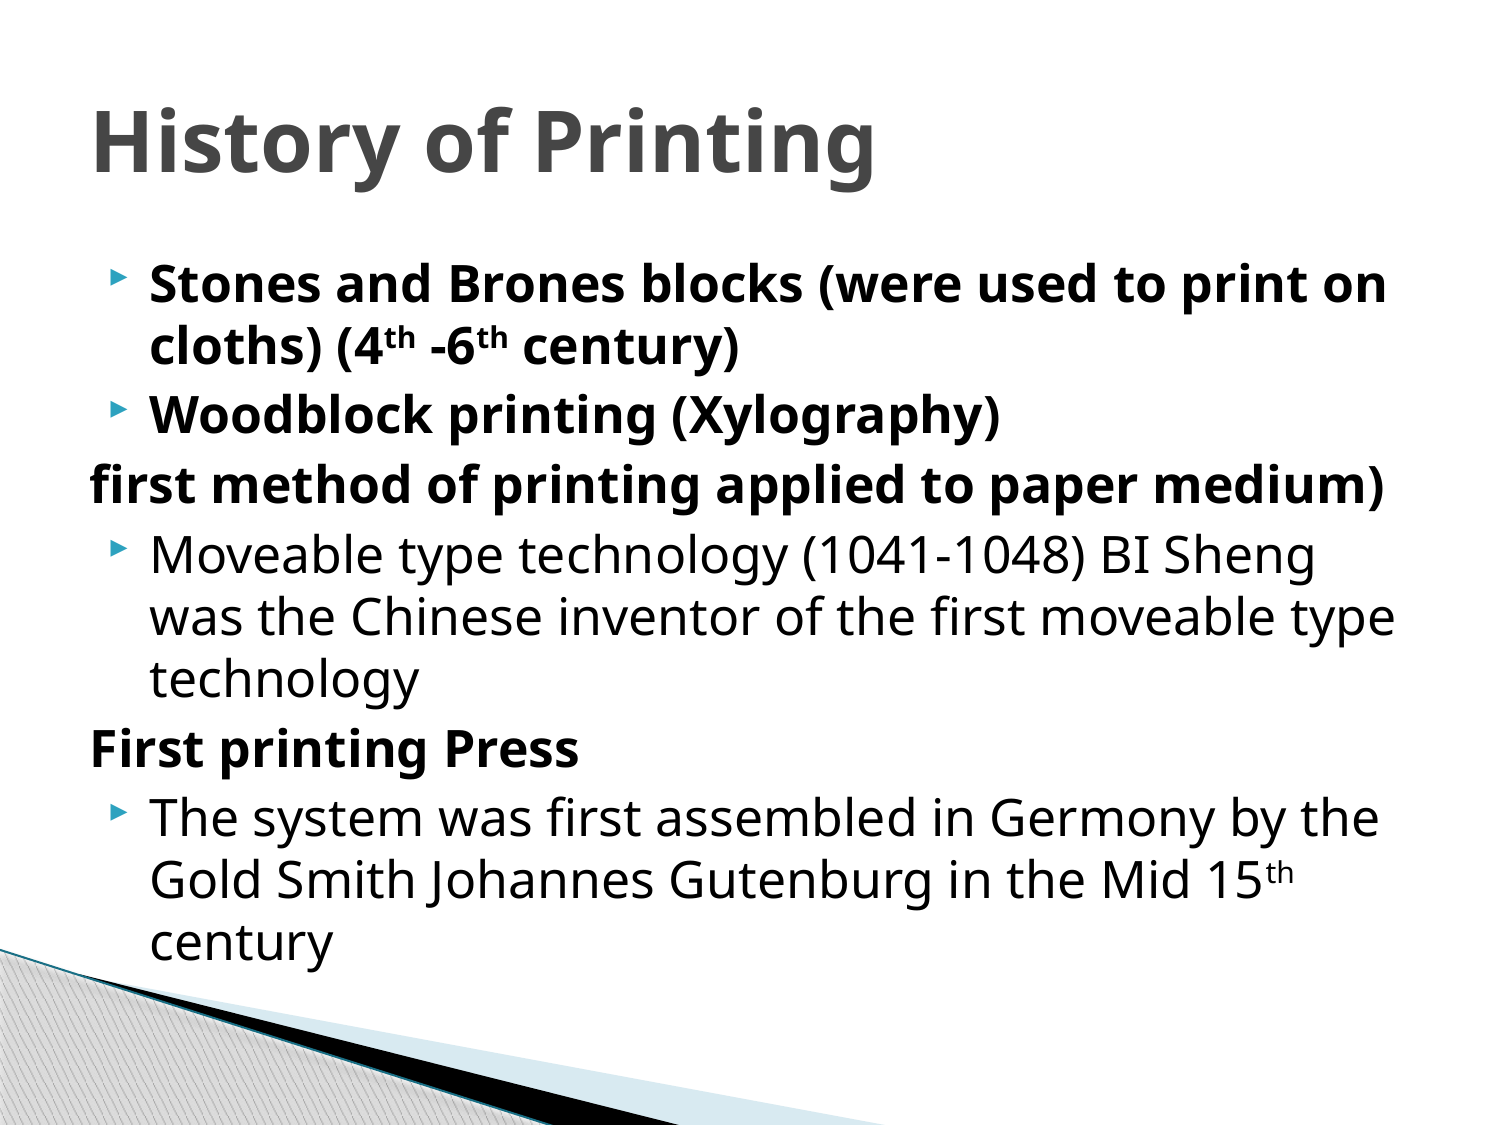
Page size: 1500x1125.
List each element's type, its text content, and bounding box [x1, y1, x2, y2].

list Stones and Brones blocks (were used to print on cloths) (4th -6th century) Woodblock printing (Xylography) first method of printing applied to paper medium) Moveable type technology (1041-1048) BI Sheng was the Chinese inventor of the first moveable type technology First printing Press The system was first assembled in Germony by the Gold Smith Johannes Gutenburg in the Mid 15th century [75, 243, 1425, 986]
title History of Printing [75, 45, 1425, 233]
